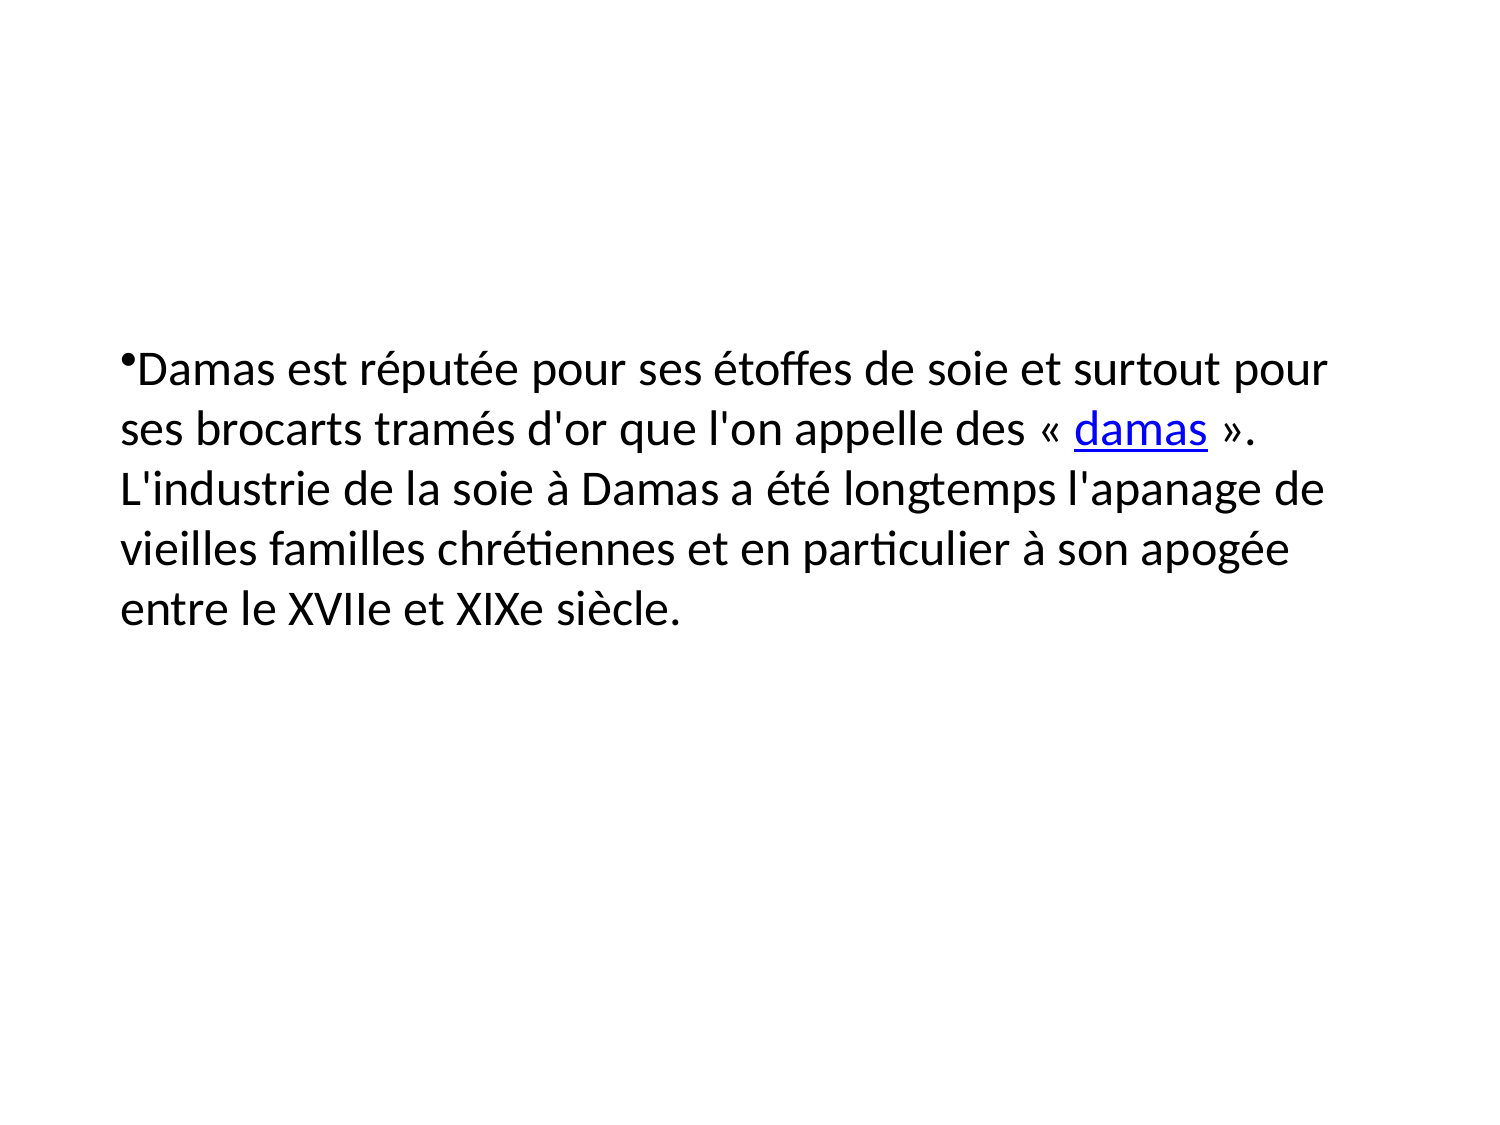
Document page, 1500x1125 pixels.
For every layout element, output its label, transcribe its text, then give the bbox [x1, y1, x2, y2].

text_box Damas est réputée pour ses étoffes de soie et surtout pour ses brocarts tramés d'or que l'on appelle des « damas ». L'industrie de la soie à Damas a été longtemps l'apanage de vieilles familles chrétiennes et en particulier à son apogée entre le XVIIe et XIXe siècle. [105, 328, 1383, 643]
